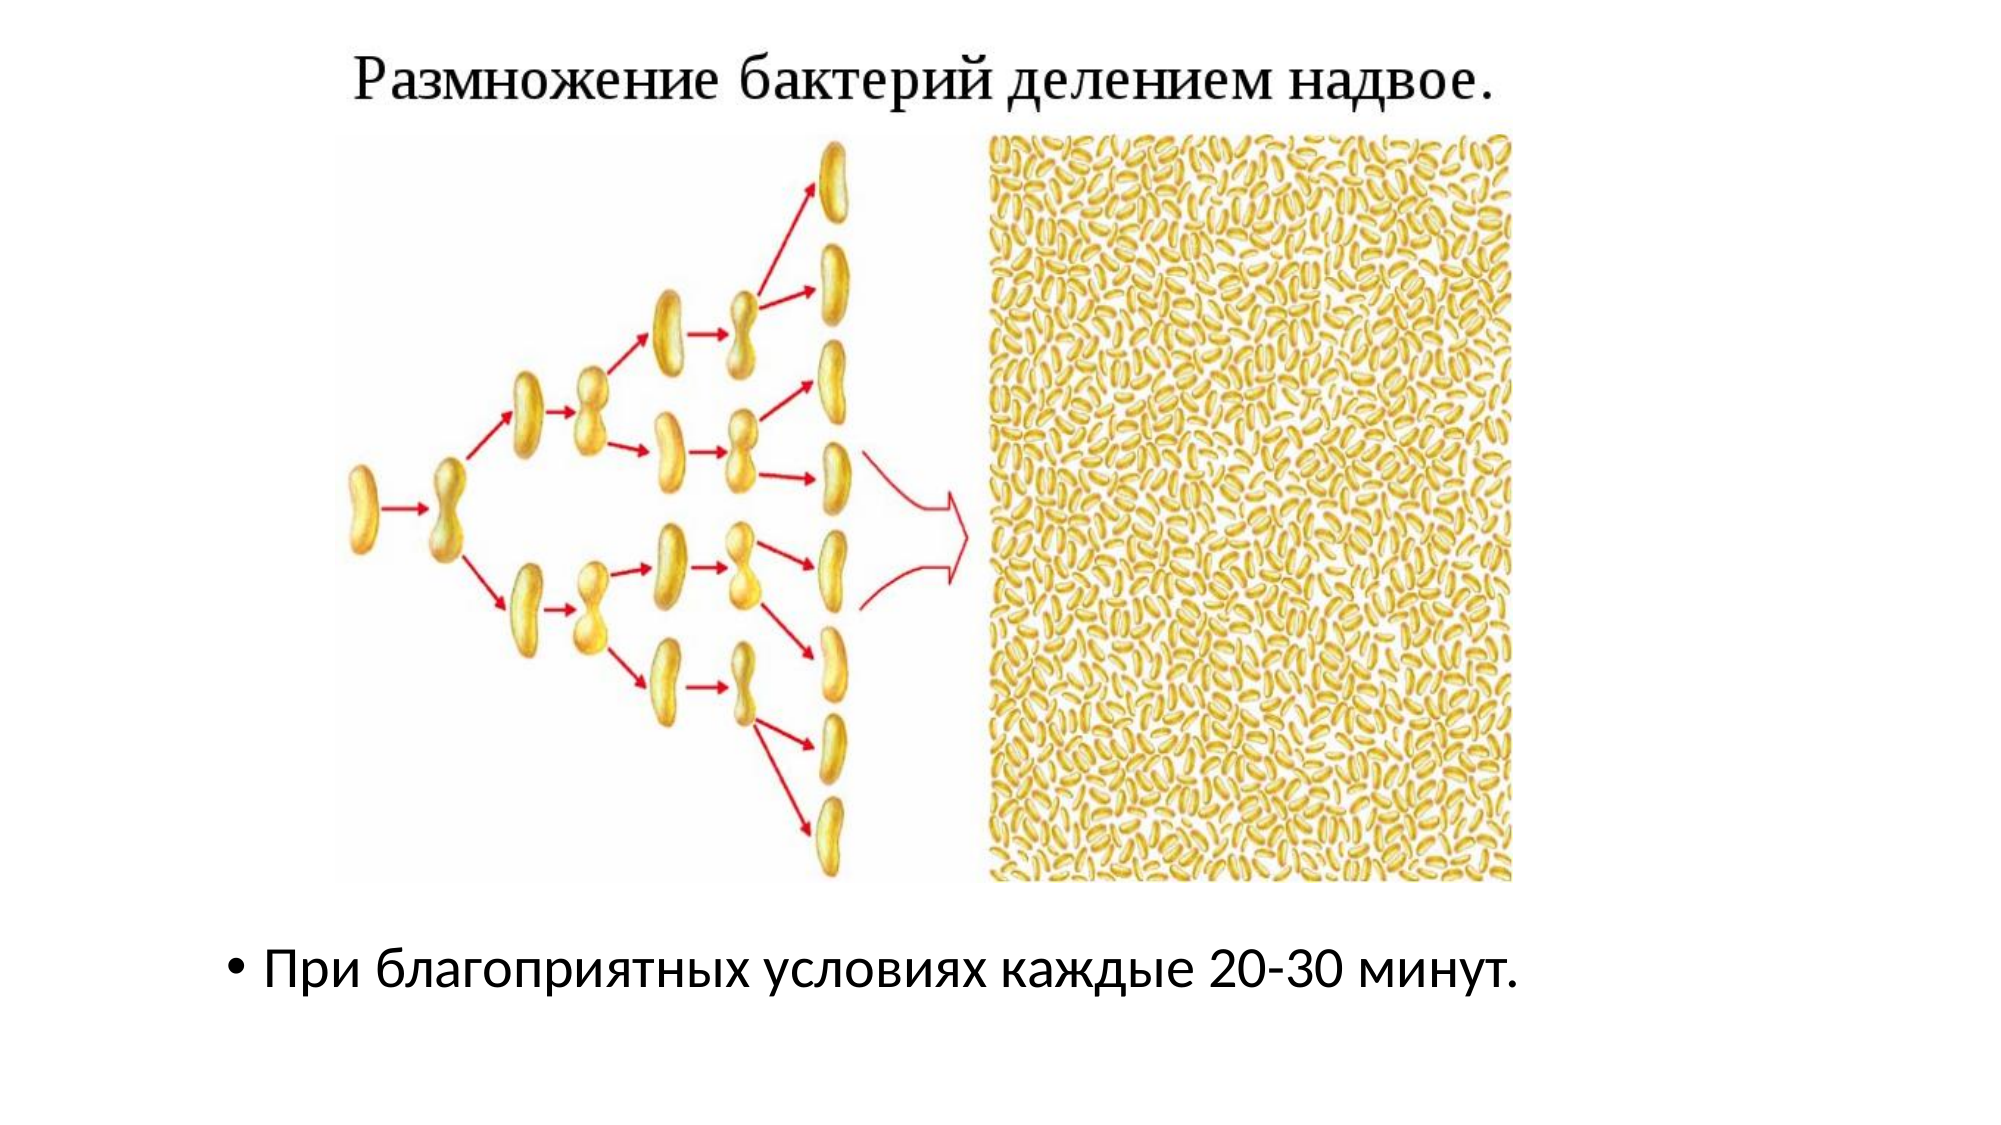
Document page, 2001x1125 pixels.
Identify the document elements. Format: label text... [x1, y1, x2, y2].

list При благоприятных условиях каждые 20-30 минут. [211, 930, 1937, 1081]
picture [335, 0, 1513, 884]
